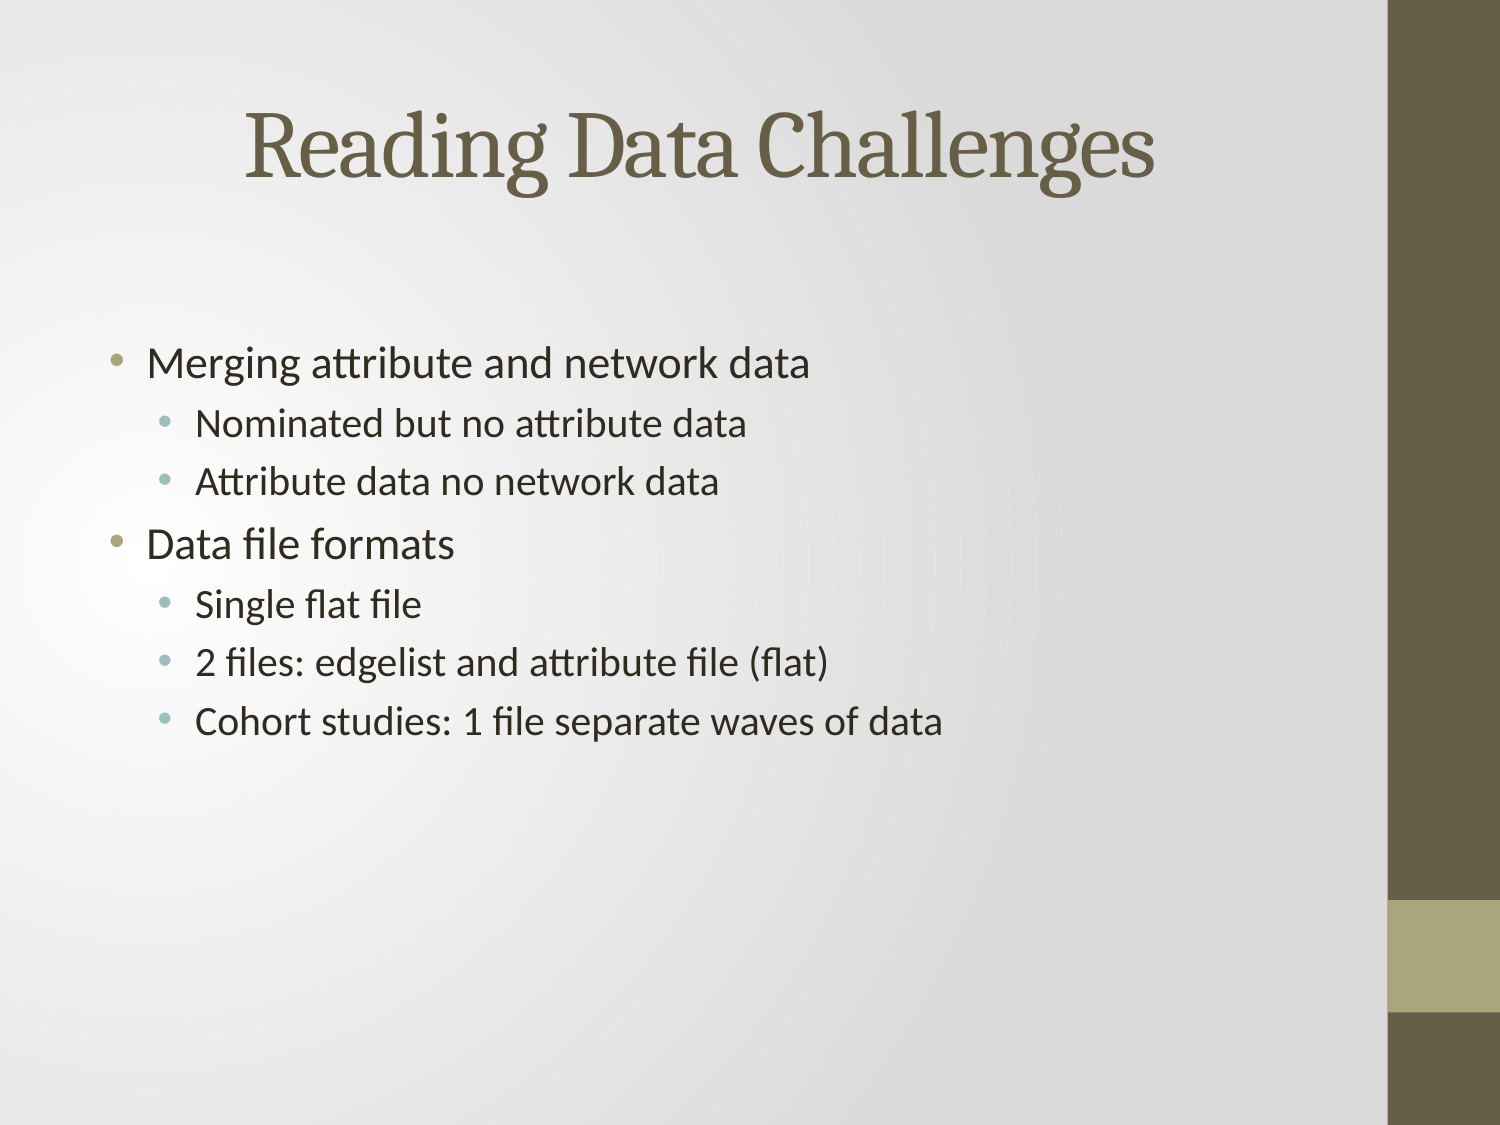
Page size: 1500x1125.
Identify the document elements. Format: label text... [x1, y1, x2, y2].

title Reading Data Challenges [75, 45, 1325, 233]
list Merging attribute and network data Nominated but no attribute data Attribute data no network data Data file formats Single flat file 2 files: edgelist and attribute file (flat) Cohort studies: 1 file separate waves of data [75, 324, 1325, 1050]
